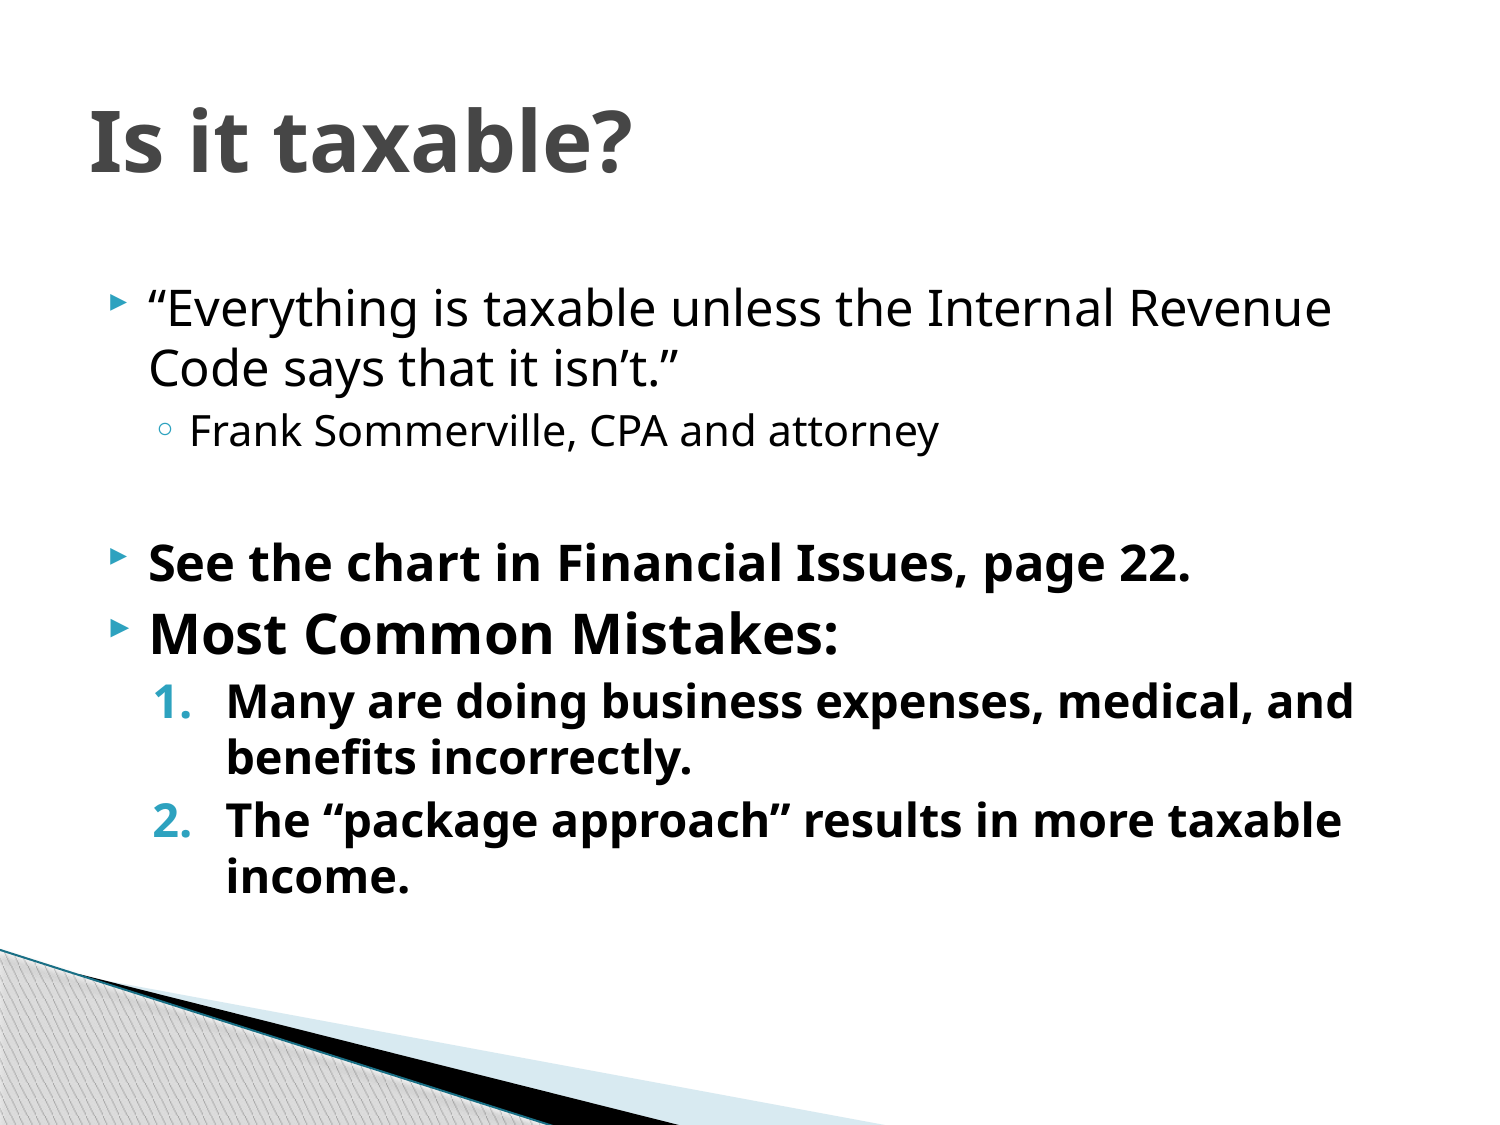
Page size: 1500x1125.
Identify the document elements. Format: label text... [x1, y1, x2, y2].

list “Everything is taxable unless the Internal Revenue Code says that it isn’t.” Frank Sommerville, CPA and attorney See the chart in Financial Issues, page 22. Most Common Mistakes: Many are doing business expenses, medical, and benefits incorrectly. The “package approach” results in more taxable income. [75, 233, 1425, 986]
title Is it taxable? [75, 45, 1425, 233]
